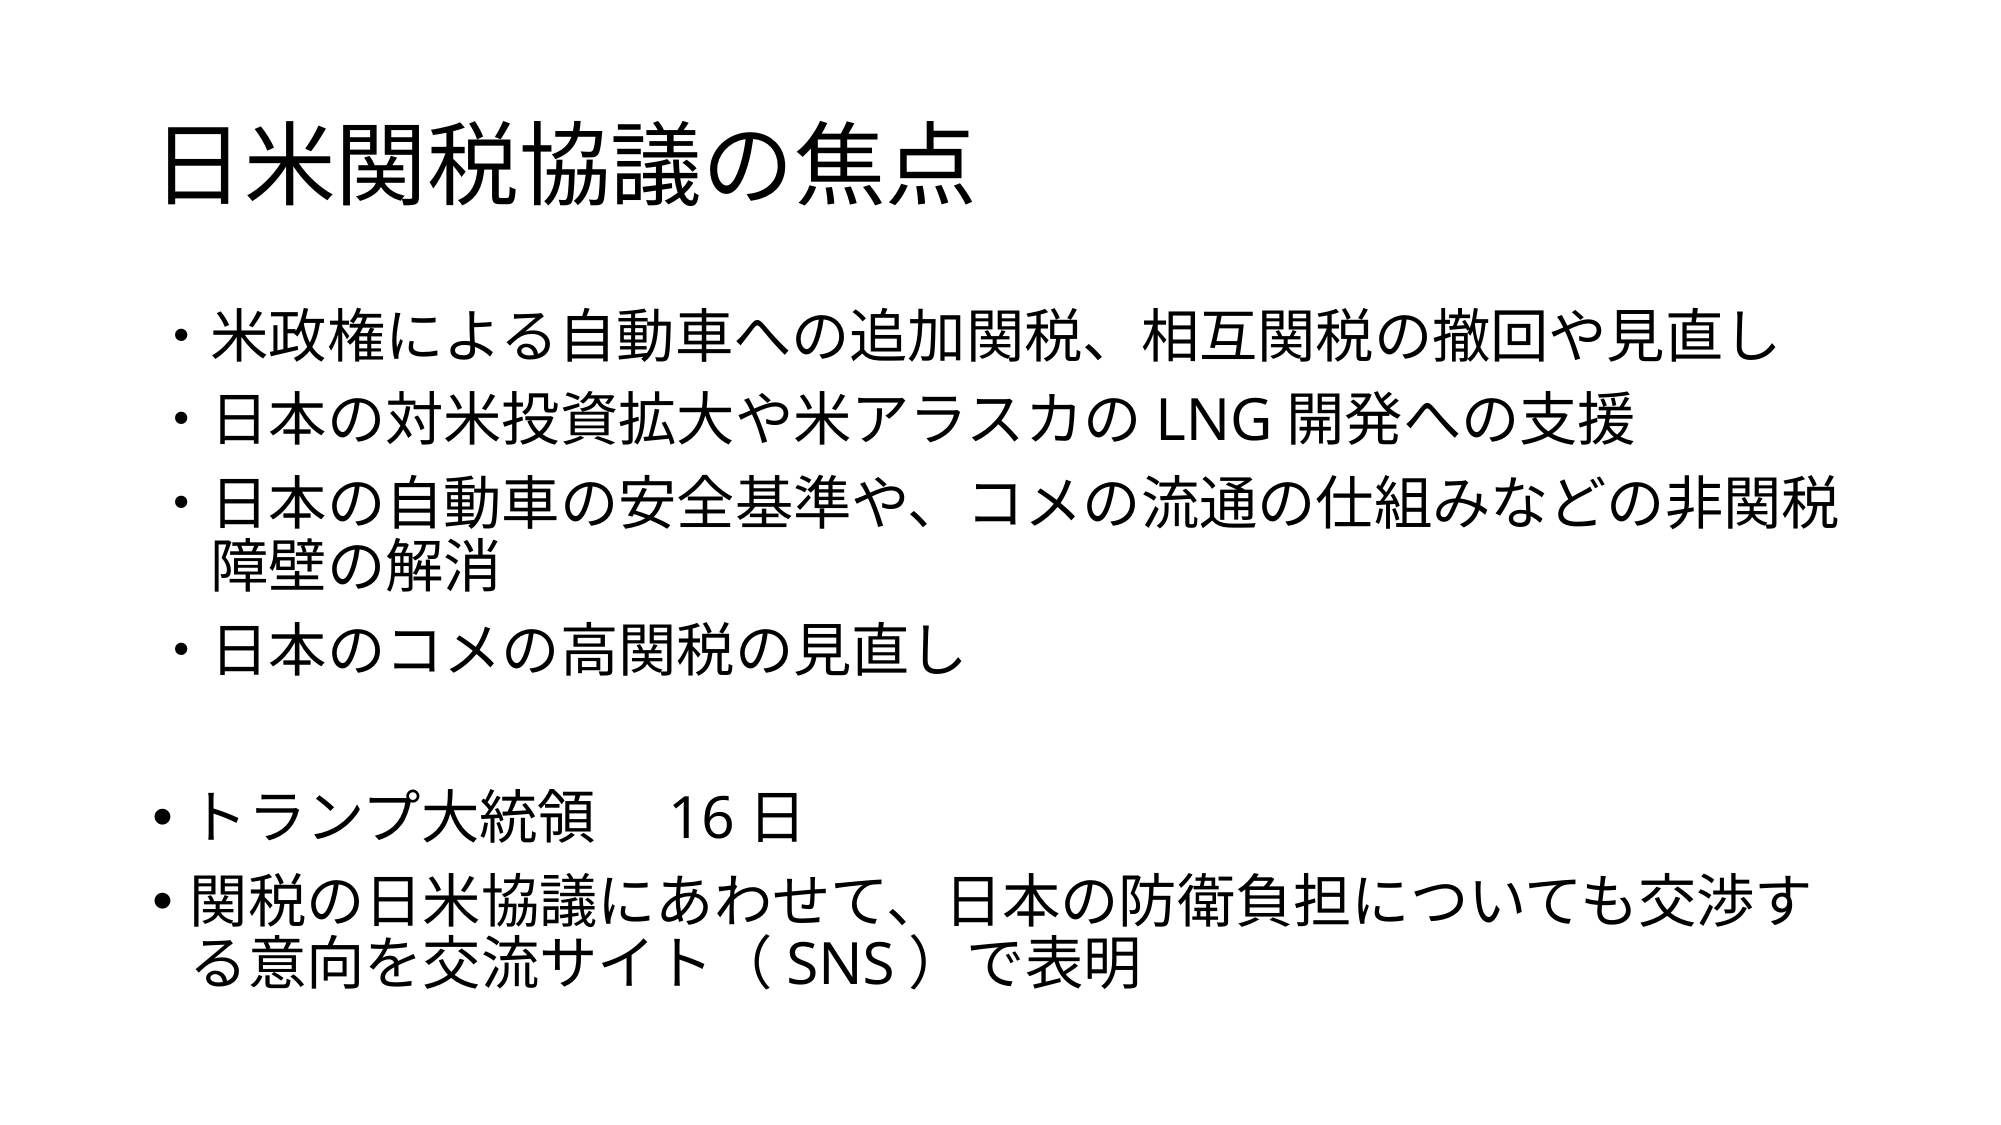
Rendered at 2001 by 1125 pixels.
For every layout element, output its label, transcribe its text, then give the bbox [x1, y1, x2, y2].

title 日米関税協議の焦点 [137, 59, 1863, 278]
list ・米政権による自動車への追加関税、相互関税の撤回や見直し ・日本の対米投資拡大や米アラスカのLNG開発への支援 ・日本の自動車の安全基準や、コメの流通の仕組みなどの非関税 障壁の解消 ・日本のコメの高関税の見直し トランプ大統領 16日 関税の日米協議にあわせて、日本の防衛負担についても交渉する意向を交流サイト（SNS）で表明 [137, 299, 1863, 1014]
